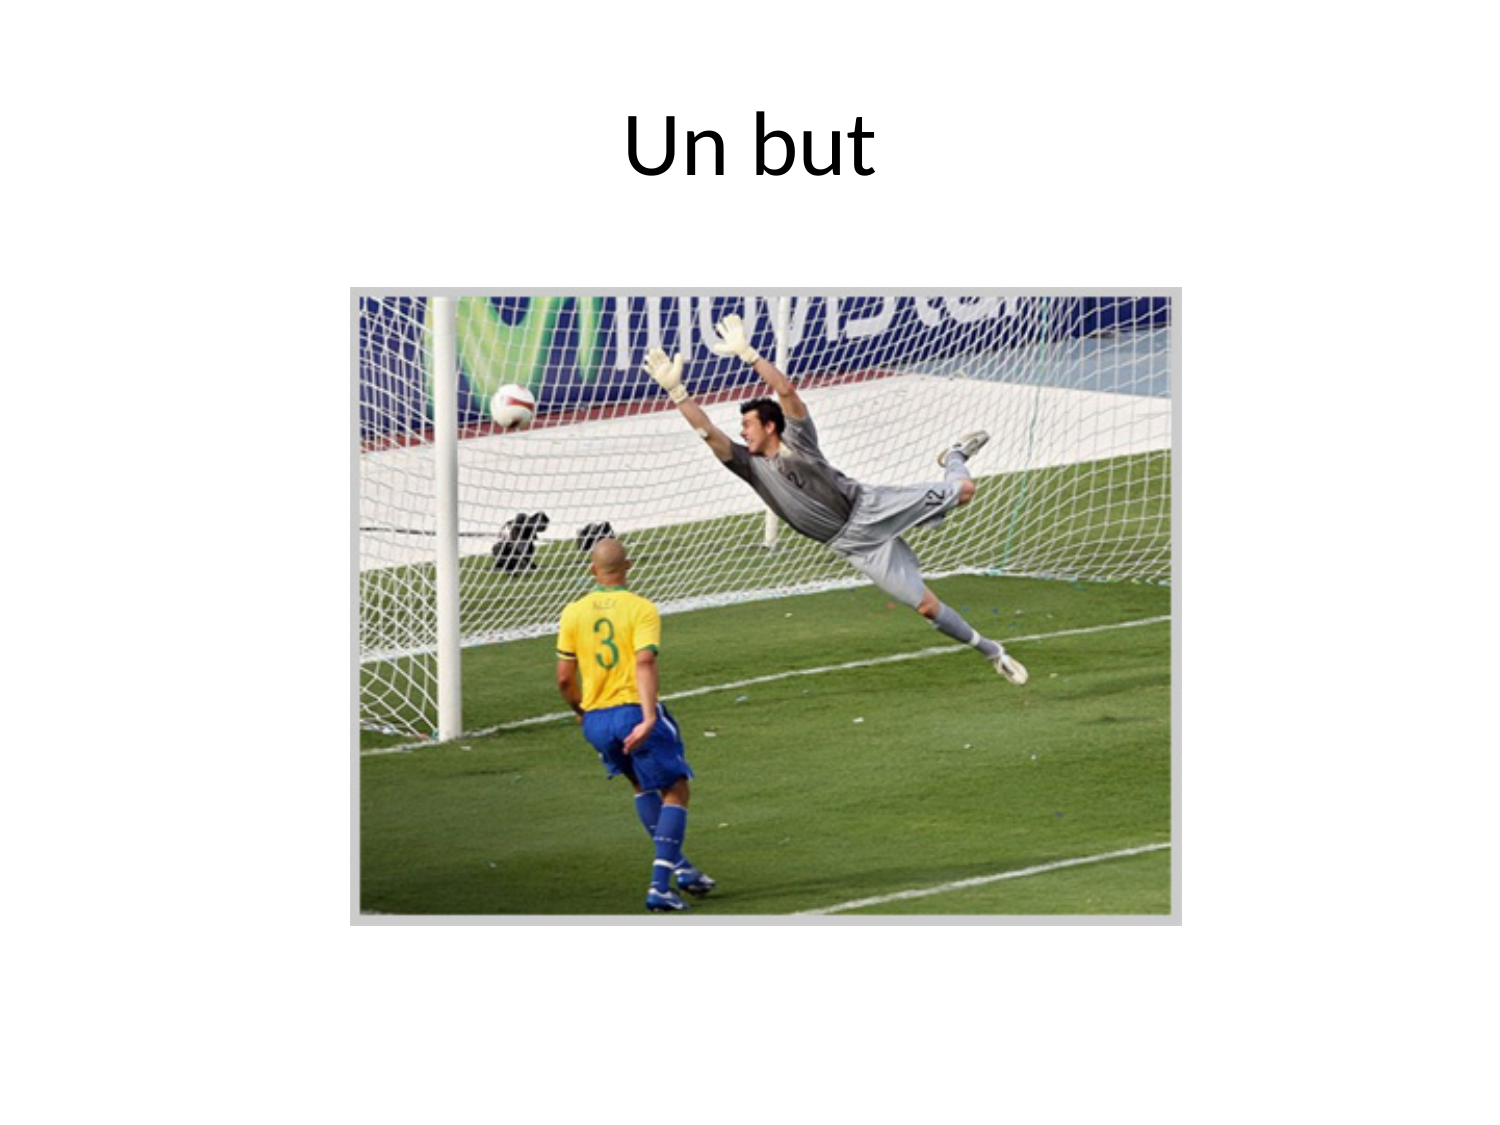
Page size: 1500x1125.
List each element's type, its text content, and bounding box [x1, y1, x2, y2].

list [349, 287, 1182, 926]
title Un but [75, 45, 1425, 233]
